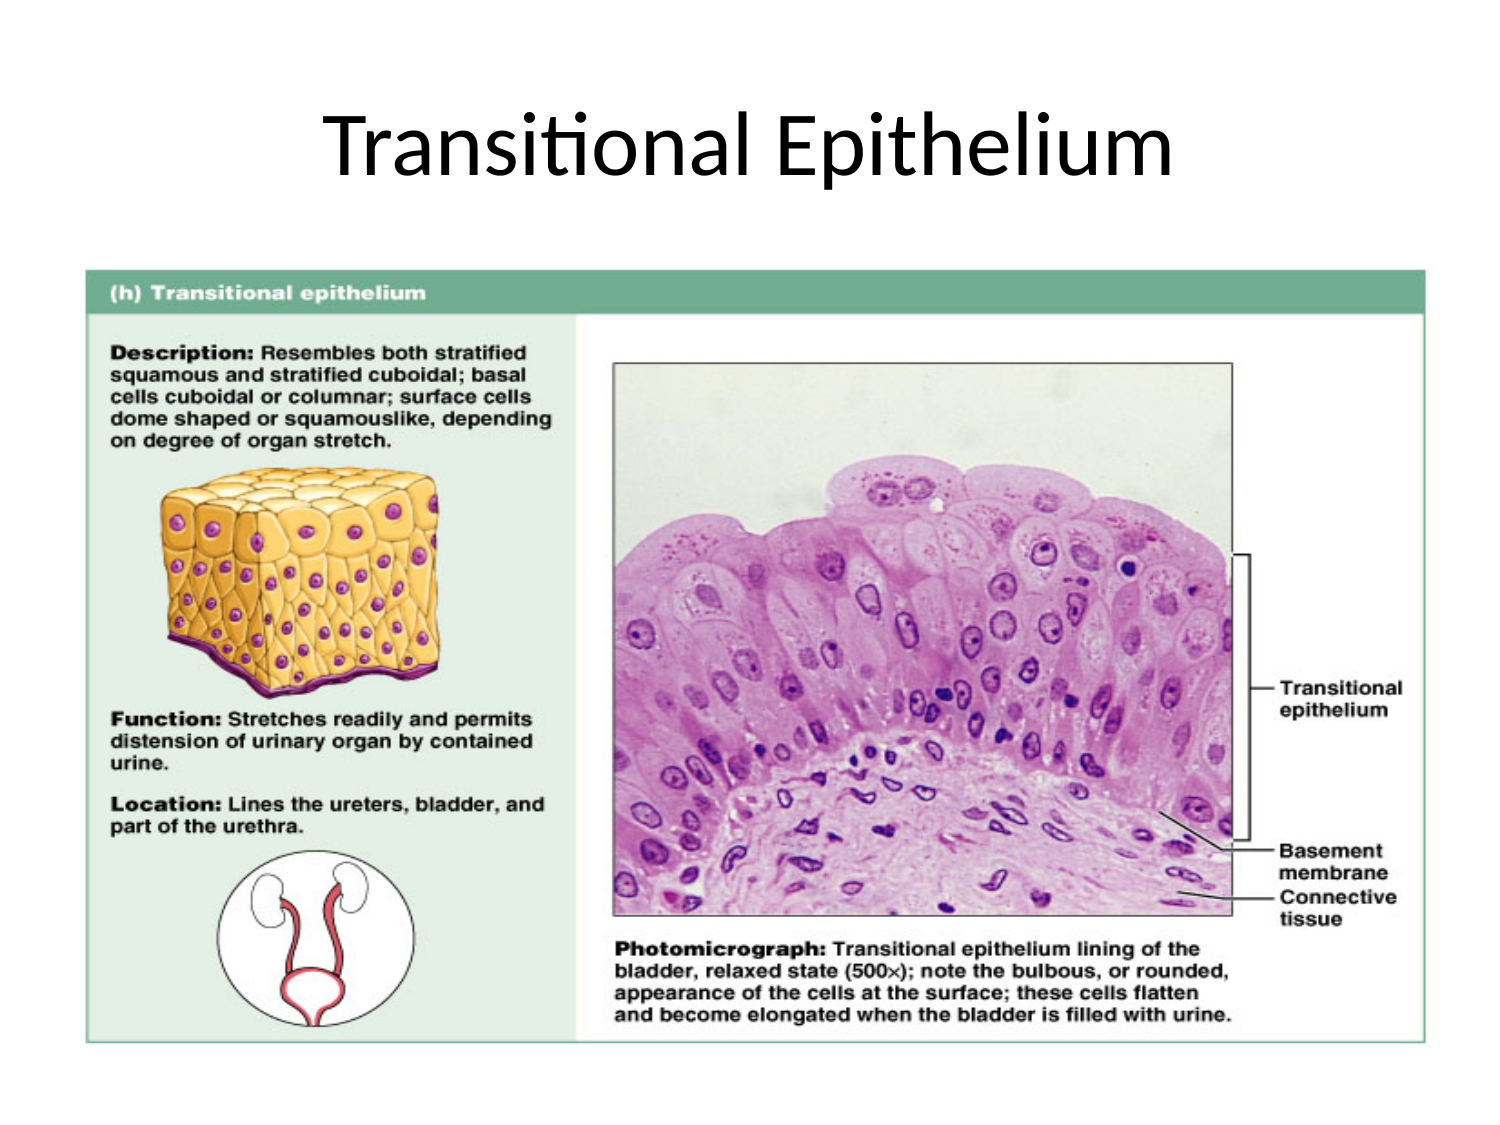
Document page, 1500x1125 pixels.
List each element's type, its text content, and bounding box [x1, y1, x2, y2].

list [37, 262, 1476, 1051]
title Transitional Epithelium [75, 45, 1425, 233]
